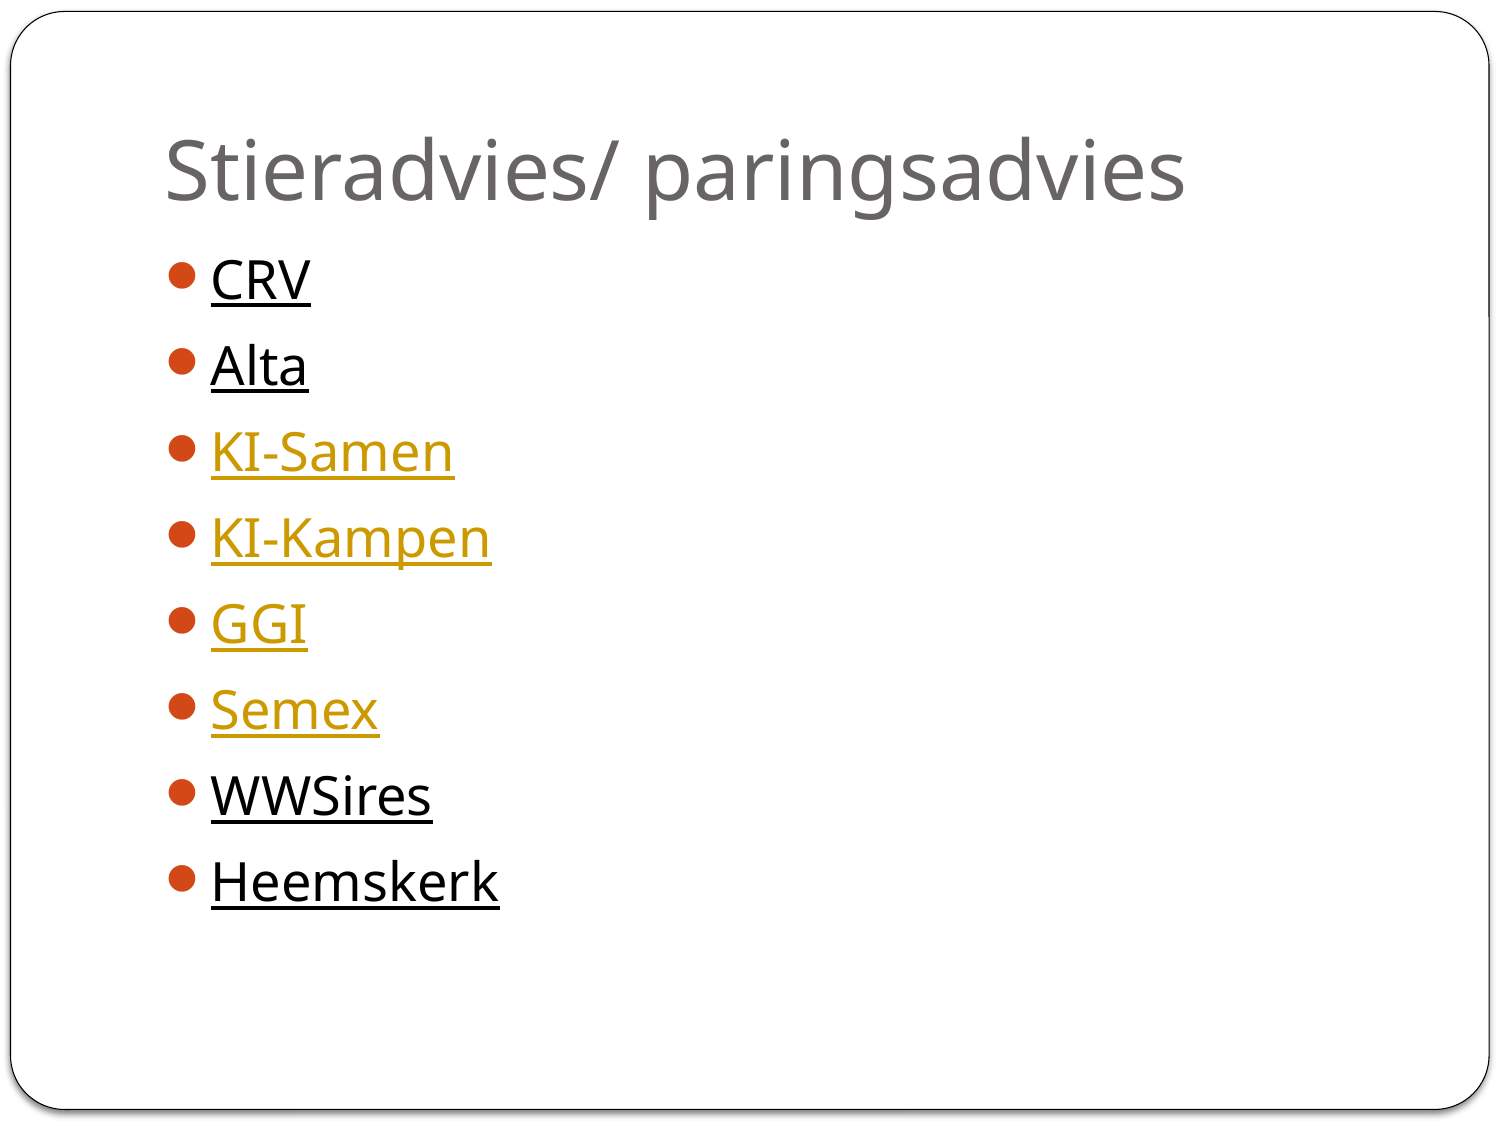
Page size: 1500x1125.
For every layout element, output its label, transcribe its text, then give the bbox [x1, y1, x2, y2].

list CRV Alta KI-Samen KI-Kampen GGI Semex WWSires Heemskerk [150, 237, 1425, 988]
title Stieradvies/ paringsadvies [150, 45, 1425, 233]
